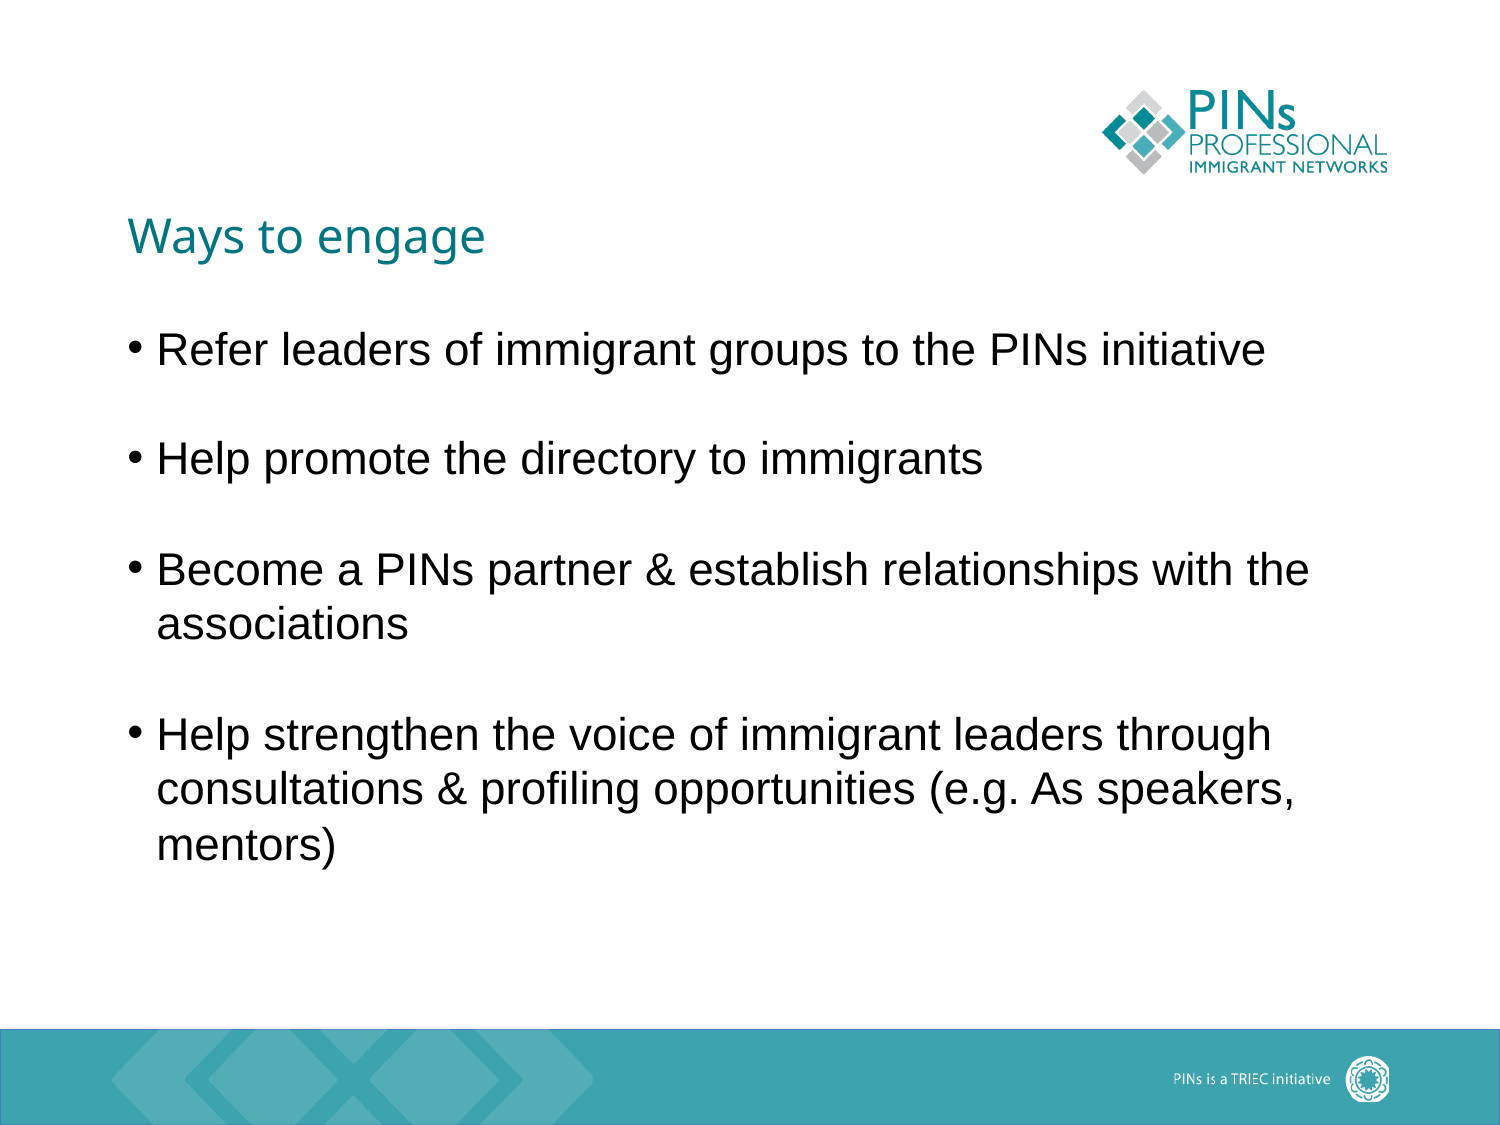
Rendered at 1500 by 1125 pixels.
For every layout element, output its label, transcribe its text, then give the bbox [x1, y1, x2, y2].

text_box Refer leaders of immigrant groups to the PINs initiative Help promote the directory to immigrants Become a PINs partner & establish relationships with the associations Help strengthen the voice of immigrant leaders through consultations & profiling opportunities (e.g. As speakers, mentors) [112, 311, 1388, 944]
title Ways to engage [112, 197, 1388, 311]
picture [1088, 68, 1401, 196]
